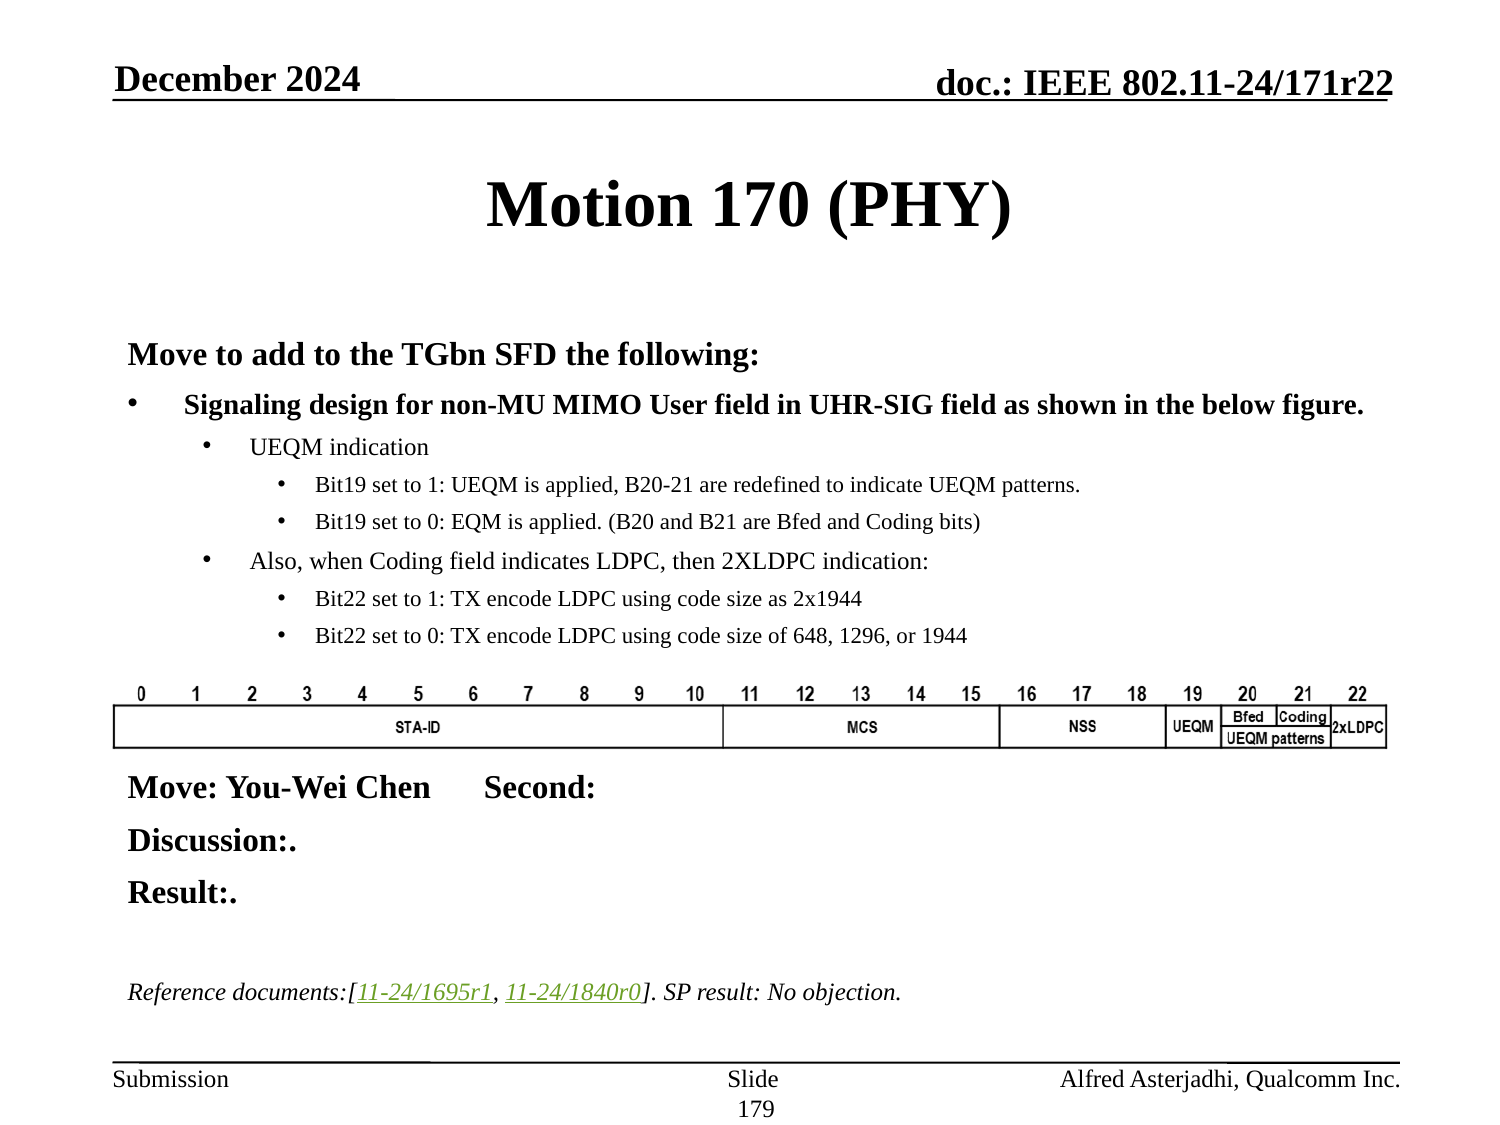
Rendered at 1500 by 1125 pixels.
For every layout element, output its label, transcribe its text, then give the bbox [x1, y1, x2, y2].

list Move to add to the TGbn SFD the following: Signaling design for non-MU MIMO User field in UHR-SIG field as shown in the below figure. UEQM indication Bit19 set to 1: UEQM is applied, B20-21 are redefined to indicate UEQM patterns. Bit19 set to 0: EQM is applied. (B20 and B21 are Bfed and Coding bits) Also, when Coding field indicates LDPC, then 2XLDPC indication: Bit22 set to 1: TX encode LDPC using code size as 2x1944 Bit22 set to 0: TX encode LDPC using code size of 648, 1296, or 1944 Move: You-Wei Chen Second: Discussion:. Result:. Reference documents:[11-24/1695r1, 11-24/1840r0]. SP result: No objection. [112, 765, 1388, 1063]
slide_number Slide 179 [712, 1061, 800, 1123]
footer Alfred Asterjadhi, Qualcomm Inc. [878, 1061, 1402, 1093]
title Motion 170 (PHY) [112, 112, 1388, 288]
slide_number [114, 54, 423, 100]
list Move to add to the TGbn SFD the following: Signaling design for non-MU MIMO User field in UHR-SIG field as shown in the below figure. UEQM indication Bit19 set to 1: UEQM is applied, B20-21 are redefined to indicate UEQM patterns. Bit19 set to 0: EQM is applied. (B20 and B21 are Bfed and Coding bits) Also, when Coding field indicates LDPC, then 2XLDPC indication: Bit22 set to 1: TX encode LDPC using code size as 2x1944 Bit22 set to 0: TX encode LDPC using code size of 648, 1296, or 1944 Move: You-Wei Chen Second: Discussion:. Result:. Reference documents:[11-24/1695r1, 11-24/1840r0]. SP result: No objection. [112, 324, 1388, 674]
picture [112, 674, 1388, 757]
